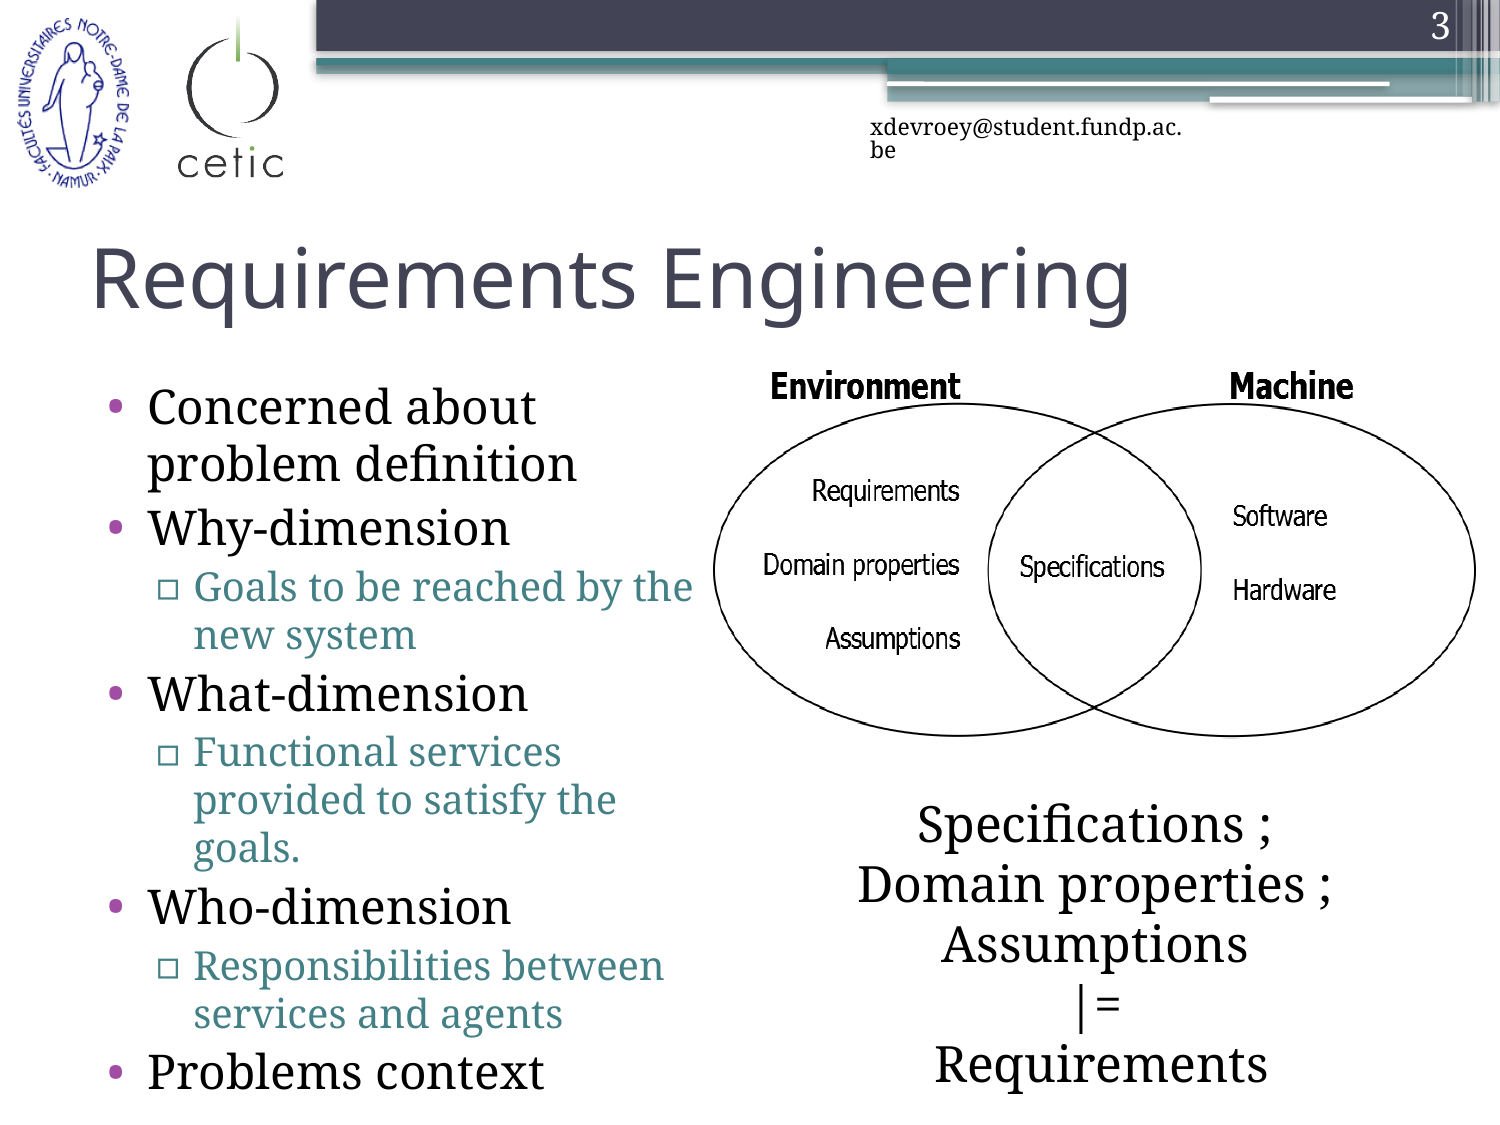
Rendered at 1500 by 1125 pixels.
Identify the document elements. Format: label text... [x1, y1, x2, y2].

title Requirements Engineering [75, 187, 1425, 363]
list Concerned about problem definition Why-dimension Goals to be reached by the new system What-dimension Functional services provided to satisfy the goals. Who-dimension Responsibilities between services and agents Problems context [75, 368, 738, 1112]
footer xdevroey@student.fundp.ac.be [855, 105, 1209, 181]
picture [175, 11, 285, 180]
picture [17, 18, 129, 188]
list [713, 362, 1477, 739]
text_box Specifications ; Domain properties ; Assumptions |= Requirements [738, 785, 1465, 1100]
slide_number 3 [1341, 0, 1466, 61]
